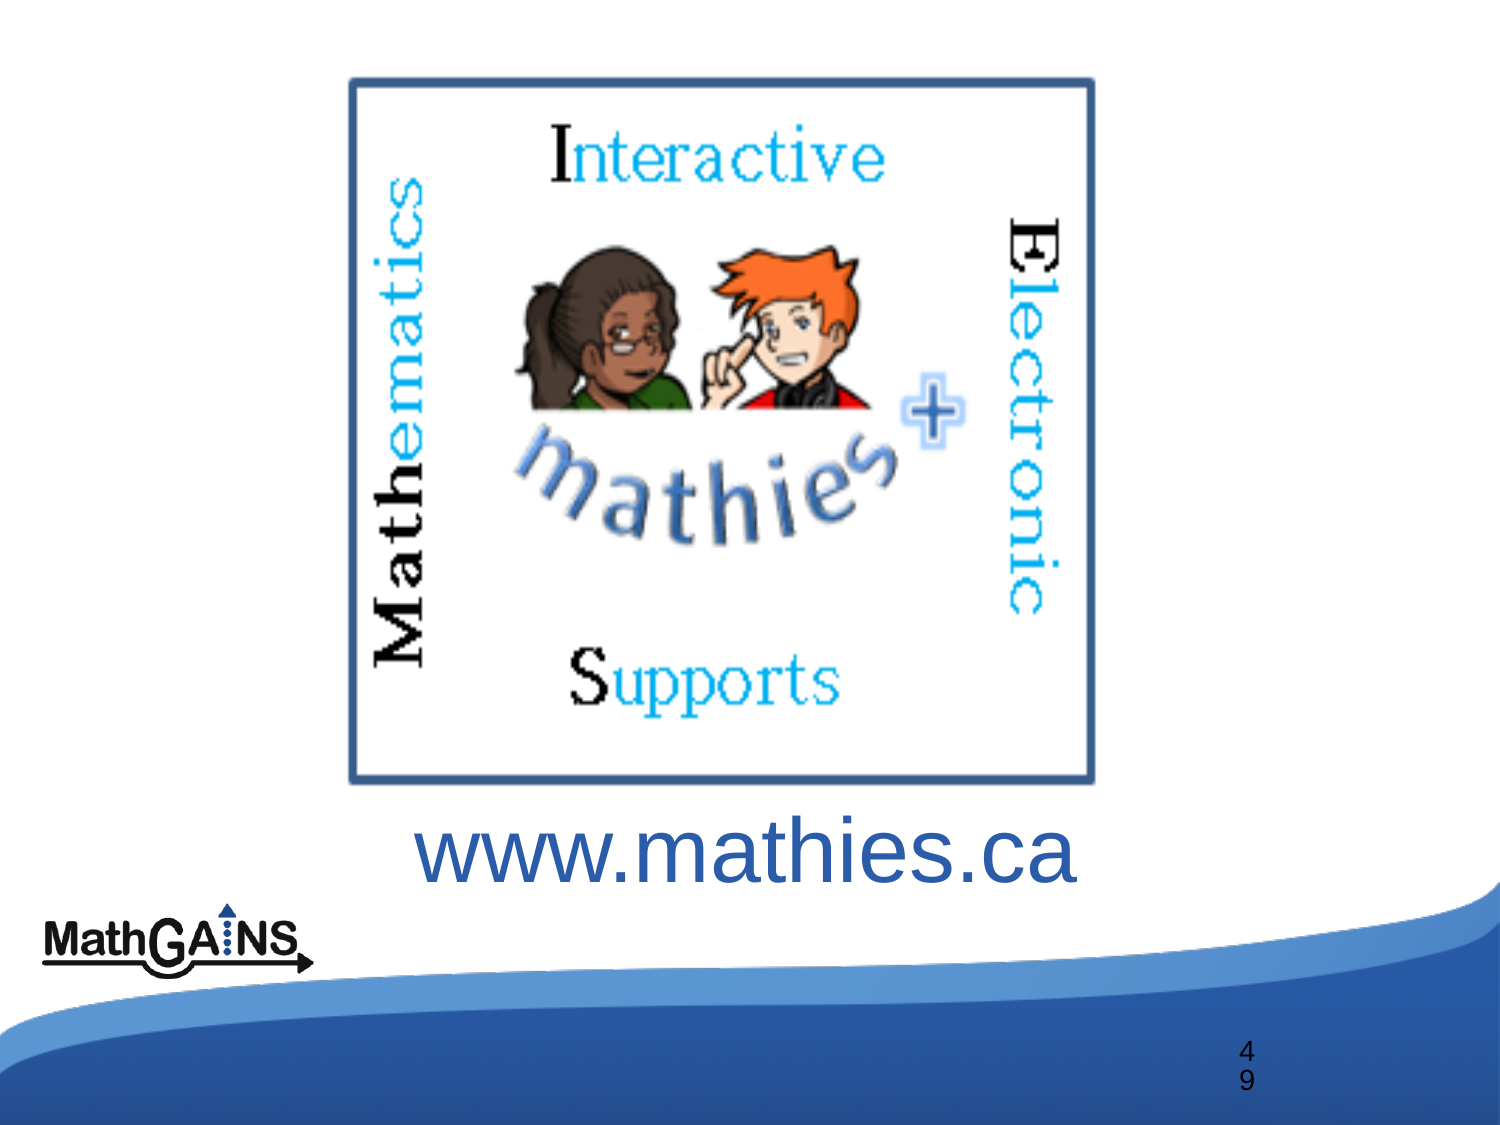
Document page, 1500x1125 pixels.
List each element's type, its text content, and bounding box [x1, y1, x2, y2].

picture [324, 62, 1113, 813]
title www.mathies.ca [111, 724, 1388, 967]
slide_number 49 [1223, 1023, 1277, 1075]
picture [0, 878, 1500, 1125]
